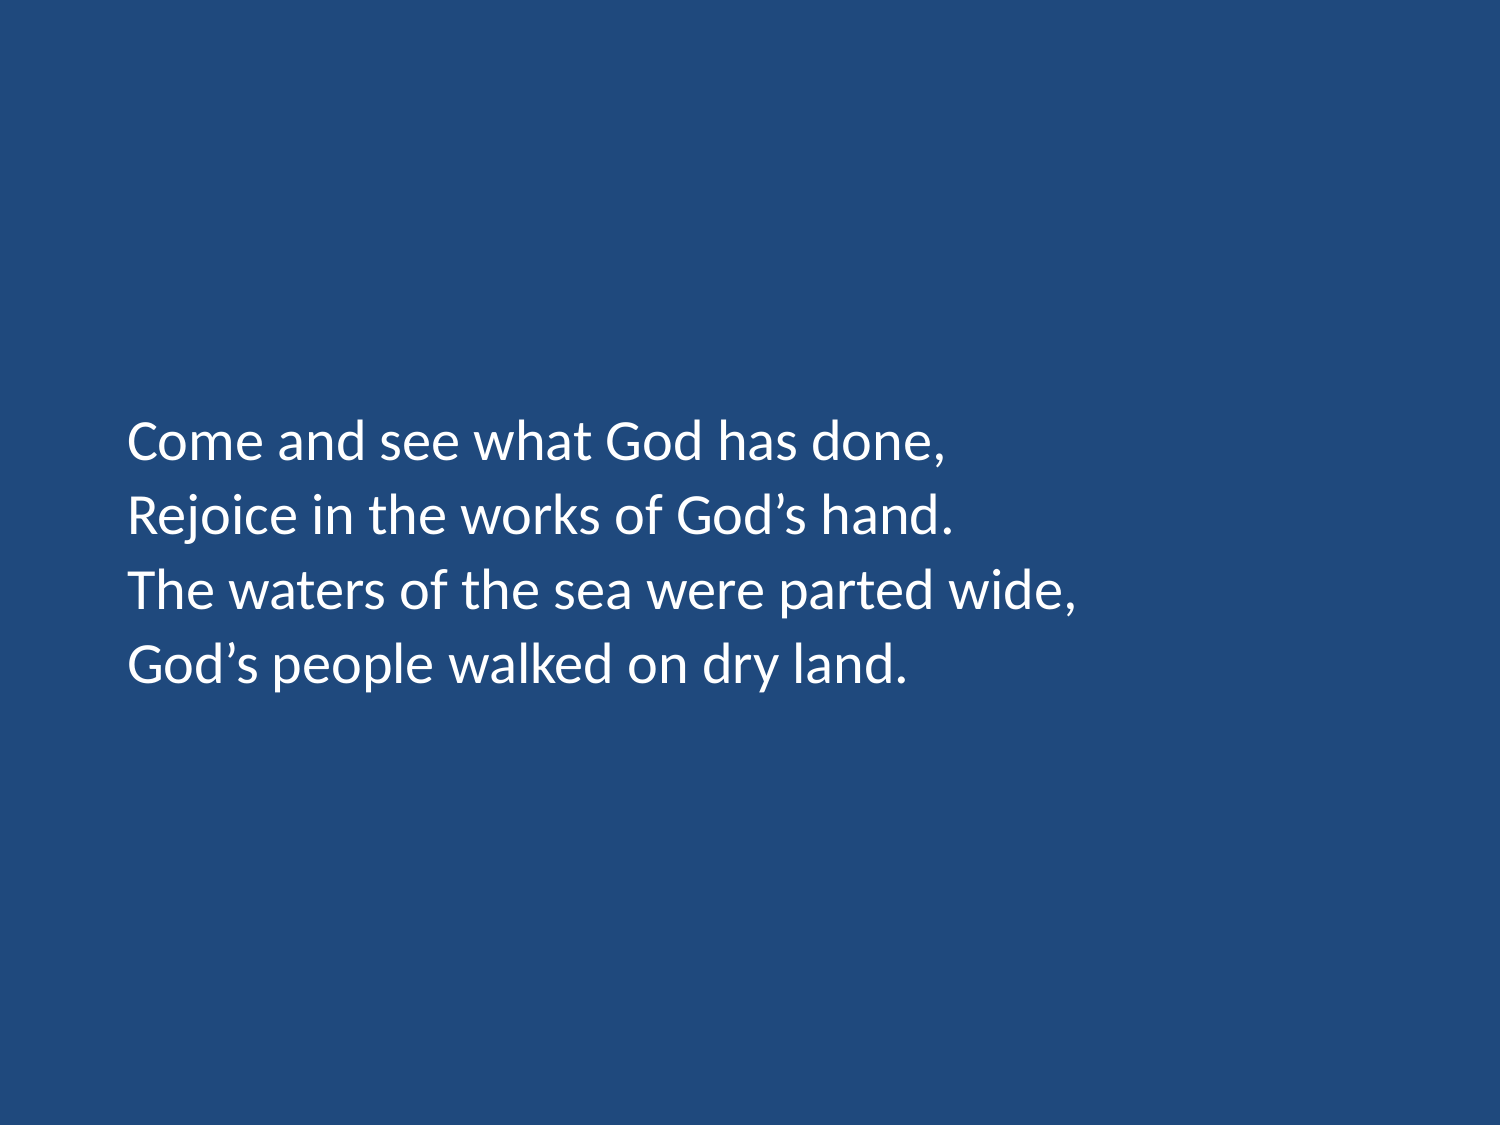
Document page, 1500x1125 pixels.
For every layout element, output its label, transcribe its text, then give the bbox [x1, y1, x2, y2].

list Come and see what God has done, Rejoice in the works of God’s hand. The waters of the sea were parted wide, God’s people walked on dry land. [112, 402, 1450, 723]
